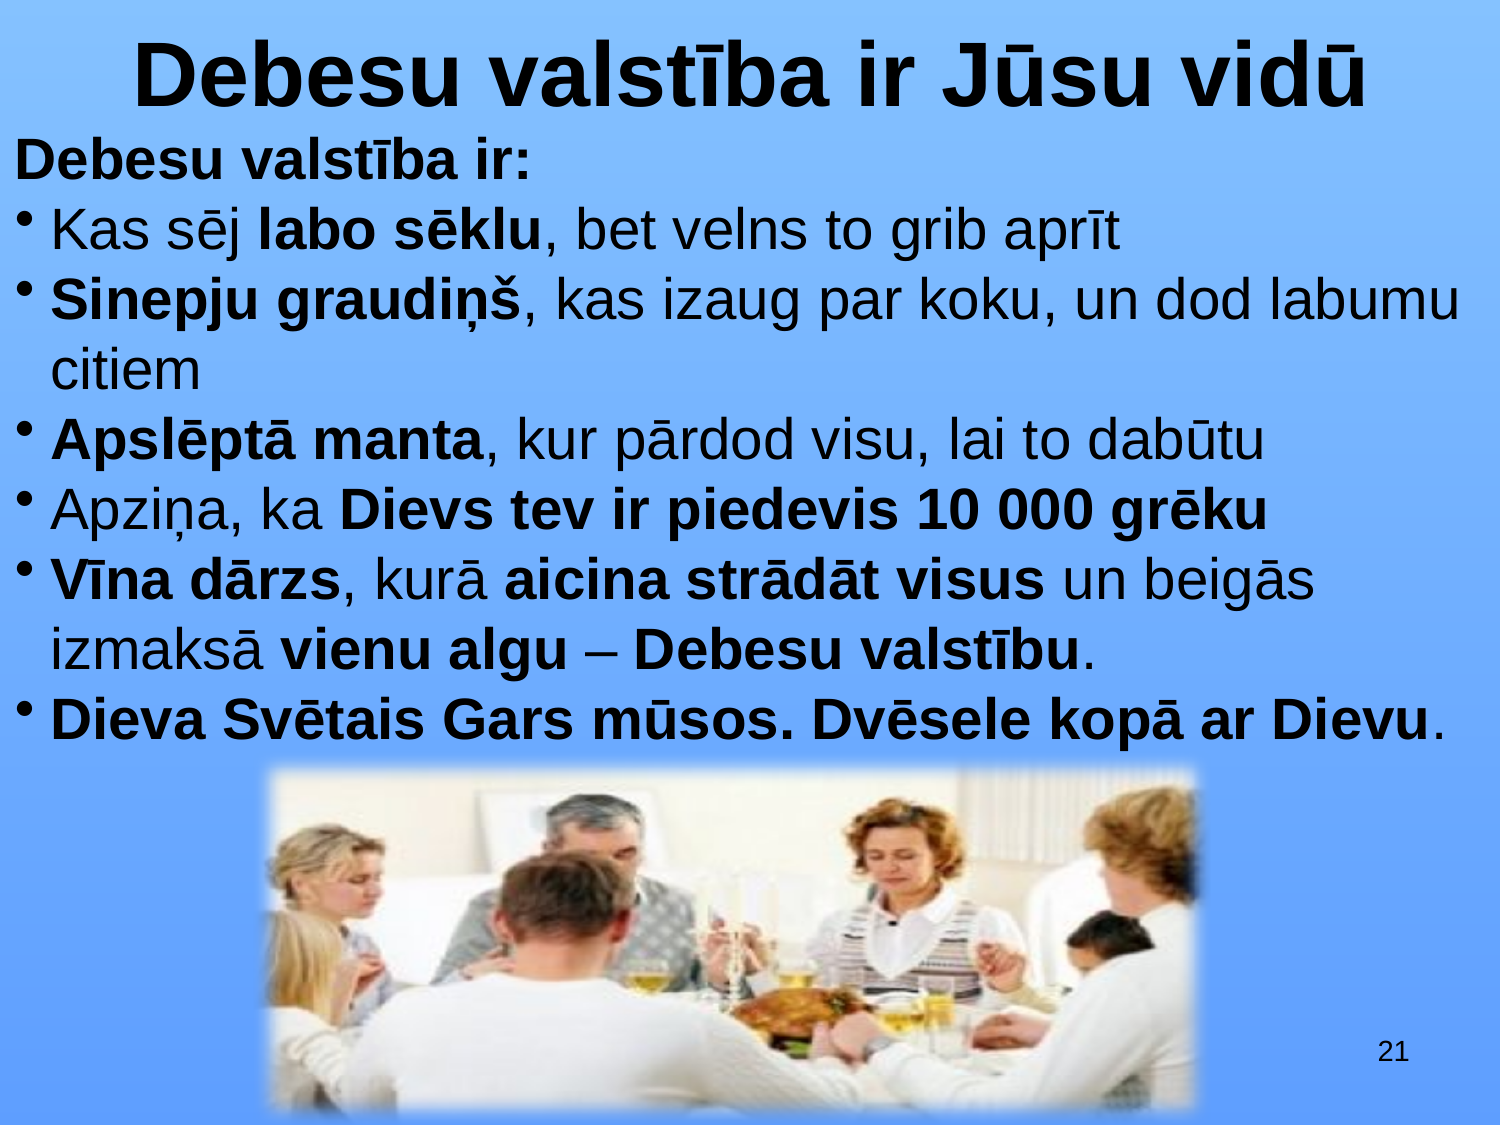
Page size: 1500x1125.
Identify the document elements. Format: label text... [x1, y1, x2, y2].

text_box Debesu valstība ir: Kas sēj labo sēklu, bet velns to grib aprīt Sinepju graudiņš, kas izaug par koku, un dod labumu citiem Apslēptā manta, kur pārdod visu, lai to dabūtu Apziņa, ka Dievs tev ir piedevis 10 000 grēku Vīna dārzs, kurā aicina strādāt visus un beigās izmaksā vienu algu – Debesu valstību. Dieva Svētais Gars mūsos. Dvēsele kopā ar Dievu. [0, 113, 1500, 759]
text_box Debesu valstība ir Jūsu vidū [76, 0, 1427, 140]
slide_number 21 [1216, 1024, 1426, 1103]
picture [253, 751, 1211, 1125]
